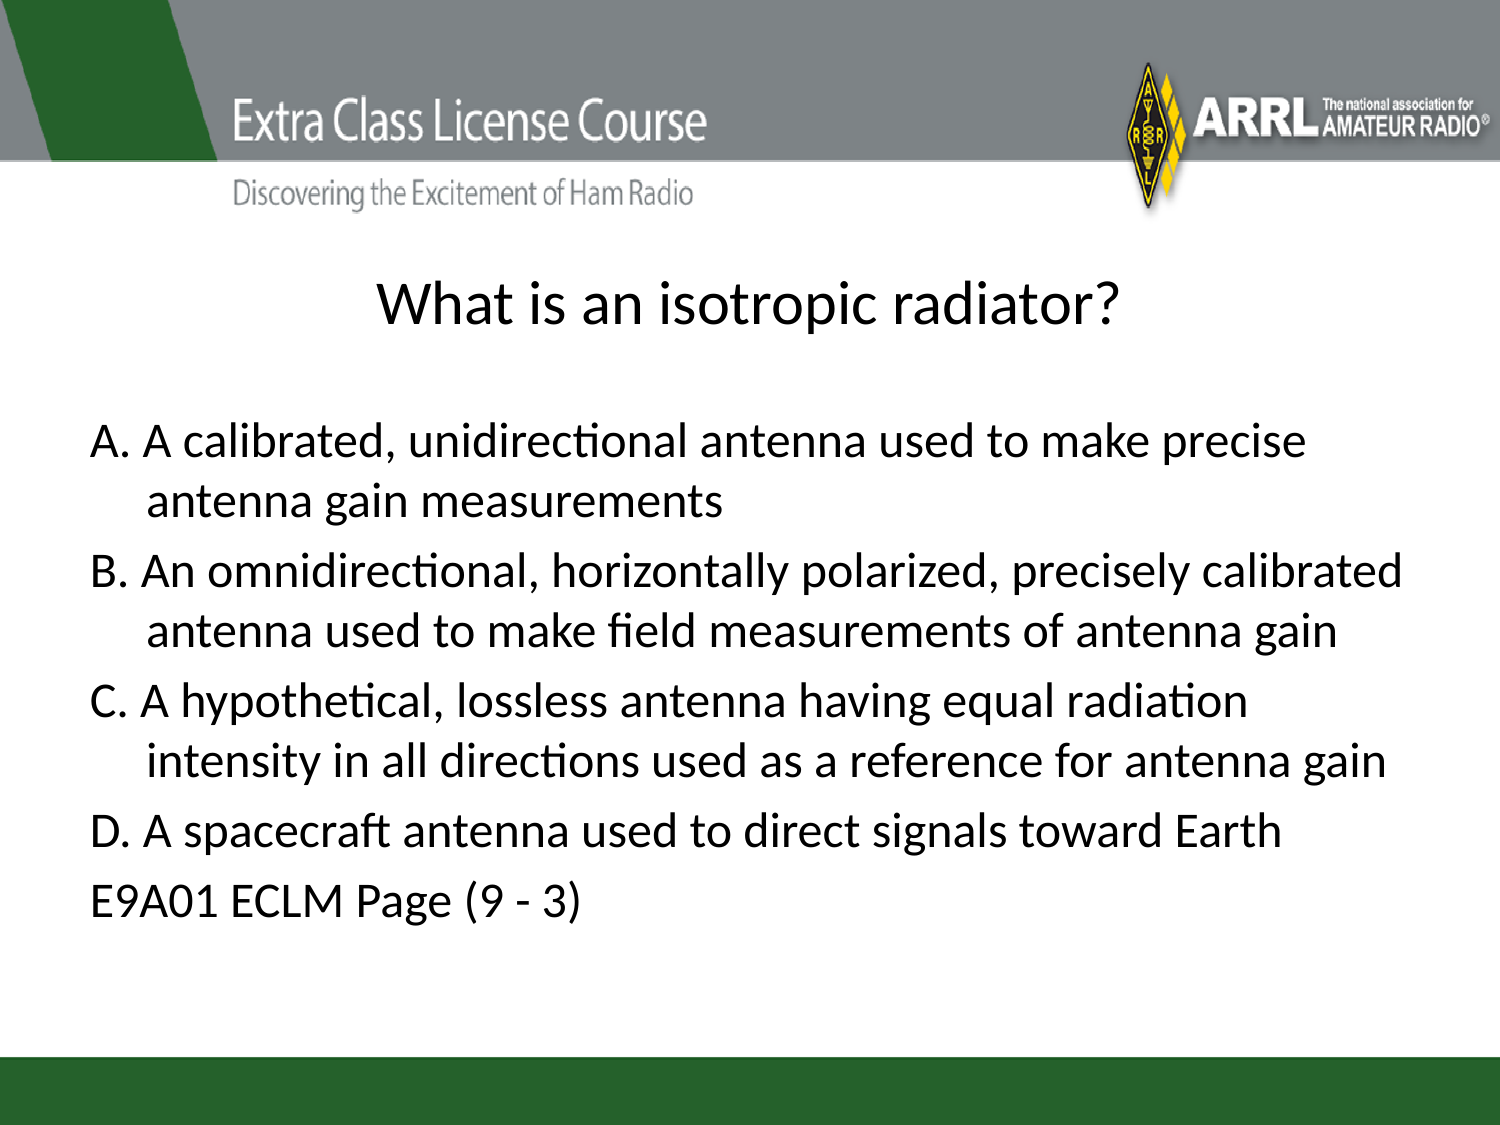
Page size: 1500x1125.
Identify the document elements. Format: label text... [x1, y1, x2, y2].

list A. A calibrated, unidirectional antenna used to make precise antenna gain measurements B. An omnidirectional, horizontally polarized, precisely calibrated antenna used to make field measurements of antenna gain C. A hypothetical, lossless antenna having equal radiation intensity in all directions used as a reference for antenna gain D. A spacecraft antenna used to direct signals toward Earth E9A01 ECLM Page (9 - 3) [75, 399, 1425, 1005]
picture [0, 0, 1500, 1125]
title What is an isotropic radiator? [75, 254, 1425, 399]
